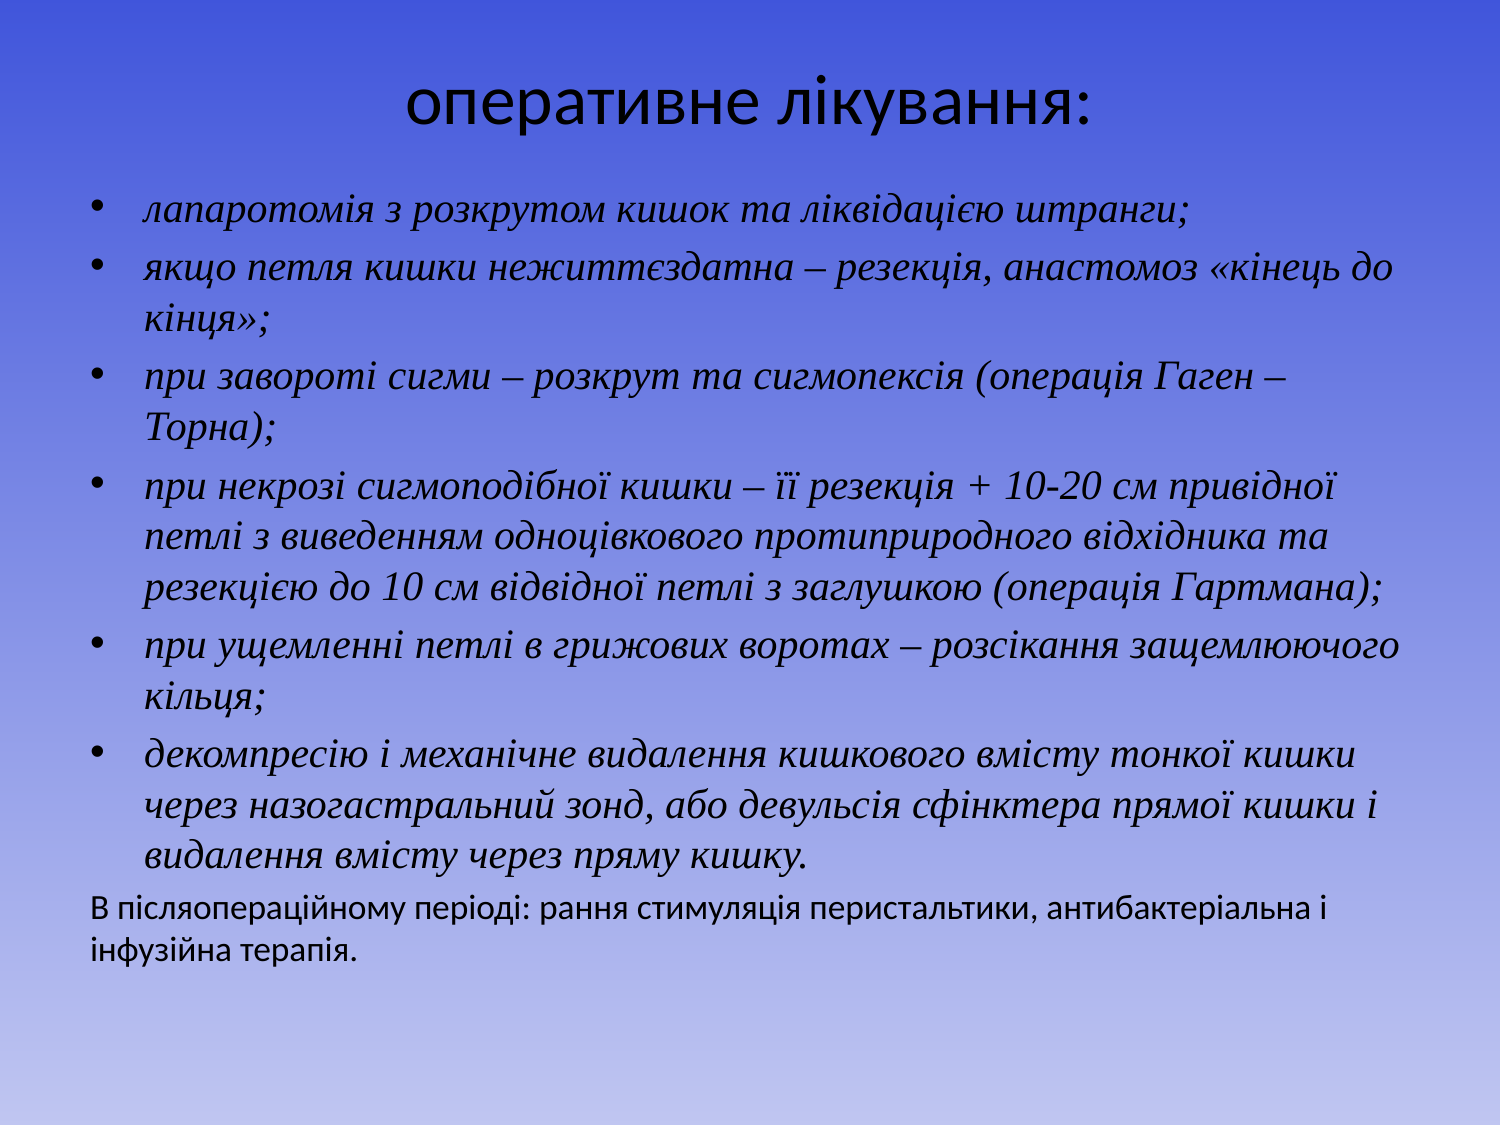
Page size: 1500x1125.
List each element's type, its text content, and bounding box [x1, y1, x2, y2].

title оперативне лікування: [75, 45, 1425, 172]
list лапаротомія з розкрутом кишок та ліквідацією штранги; якщо петля кишки нежиттєздатна – резекція, анастомоз «кінець до кінця»; при завороті сигми – розкрут та сигмопексія (операція Гаген –Торна); при некрозі сигмоподібної кишки – її резекція + 10-20 см привідної петлі з виведенням одноцівкового протиприродного відхідника та резекцією до 10 см відвідної петлі з заглушкою (операція Гартмана); при ущемленні петлі в грижових воротах – розсікання защемлюючого кільця; декомпресію і механічне видалення кишкового вмісту тонкої кишки через назогастральний зонд, або девульсія сфінктера прямої кишки і видалення вмісту через пряму кишку. В післяопераційному періоді: рання стимуляція перистальтики, антибактеріальна і інфузійна терапія. [75, 172, 1425, 1005]
